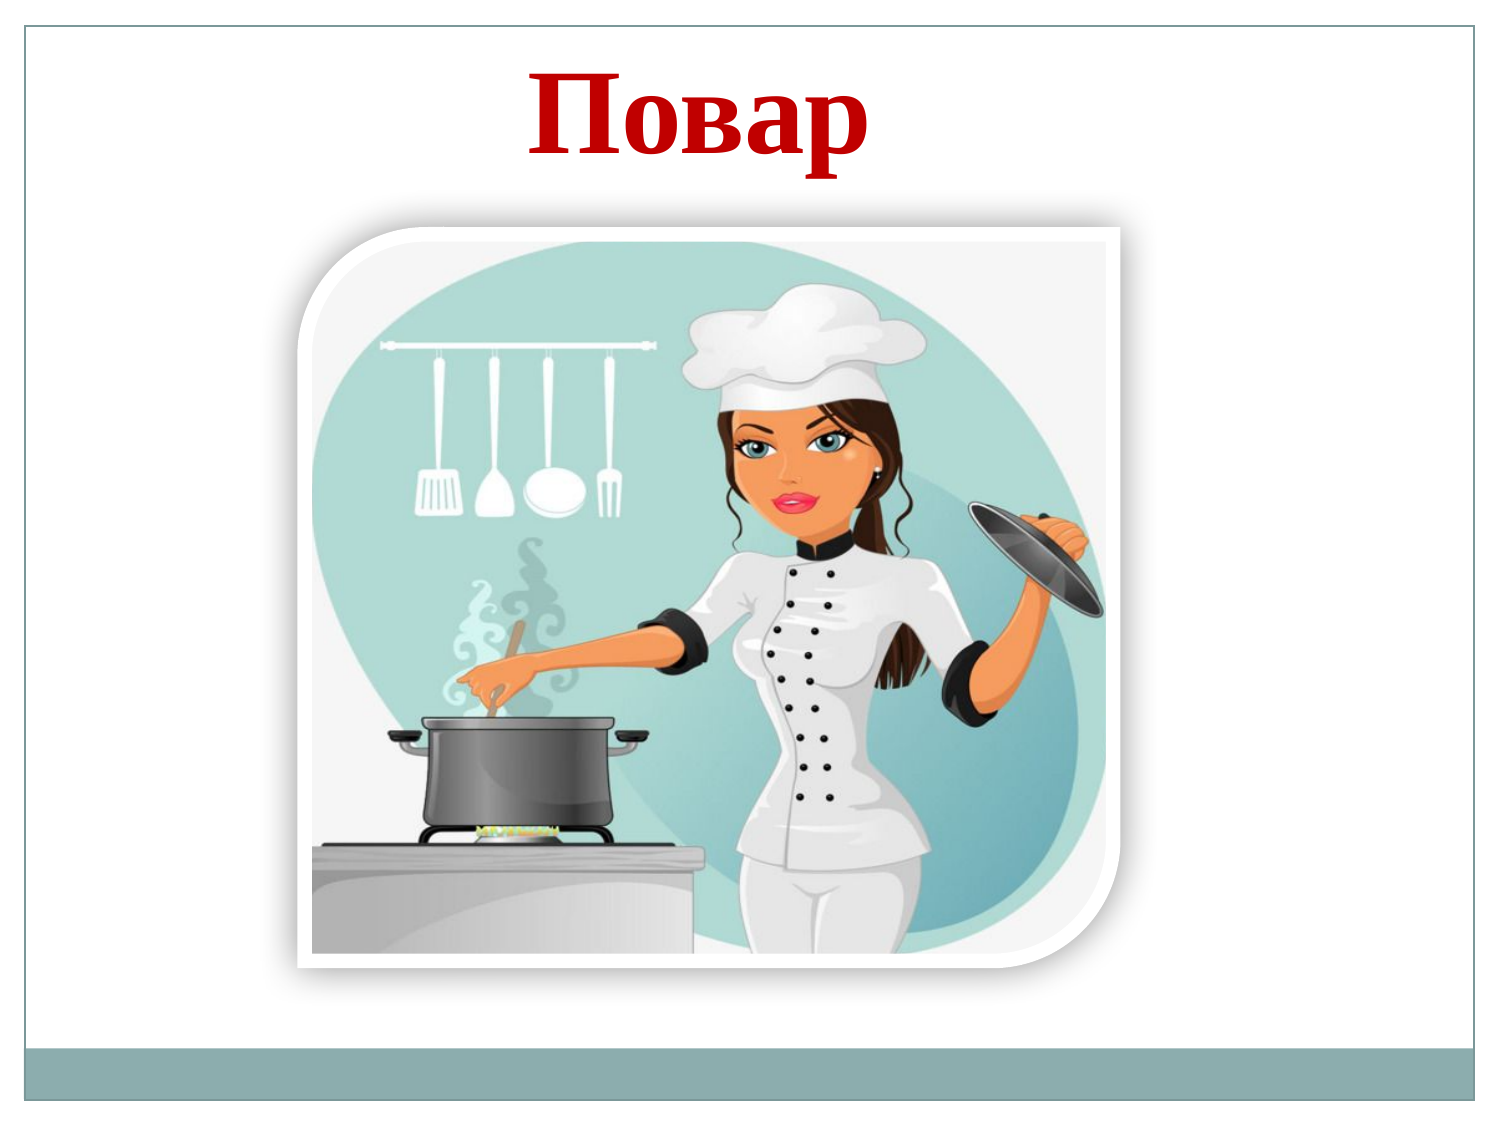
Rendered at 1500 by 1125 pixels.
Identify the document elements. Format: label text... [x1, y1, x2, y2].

picture [304, 234, 1114, 962]
title Повар [0, 37, 1400, 188]
